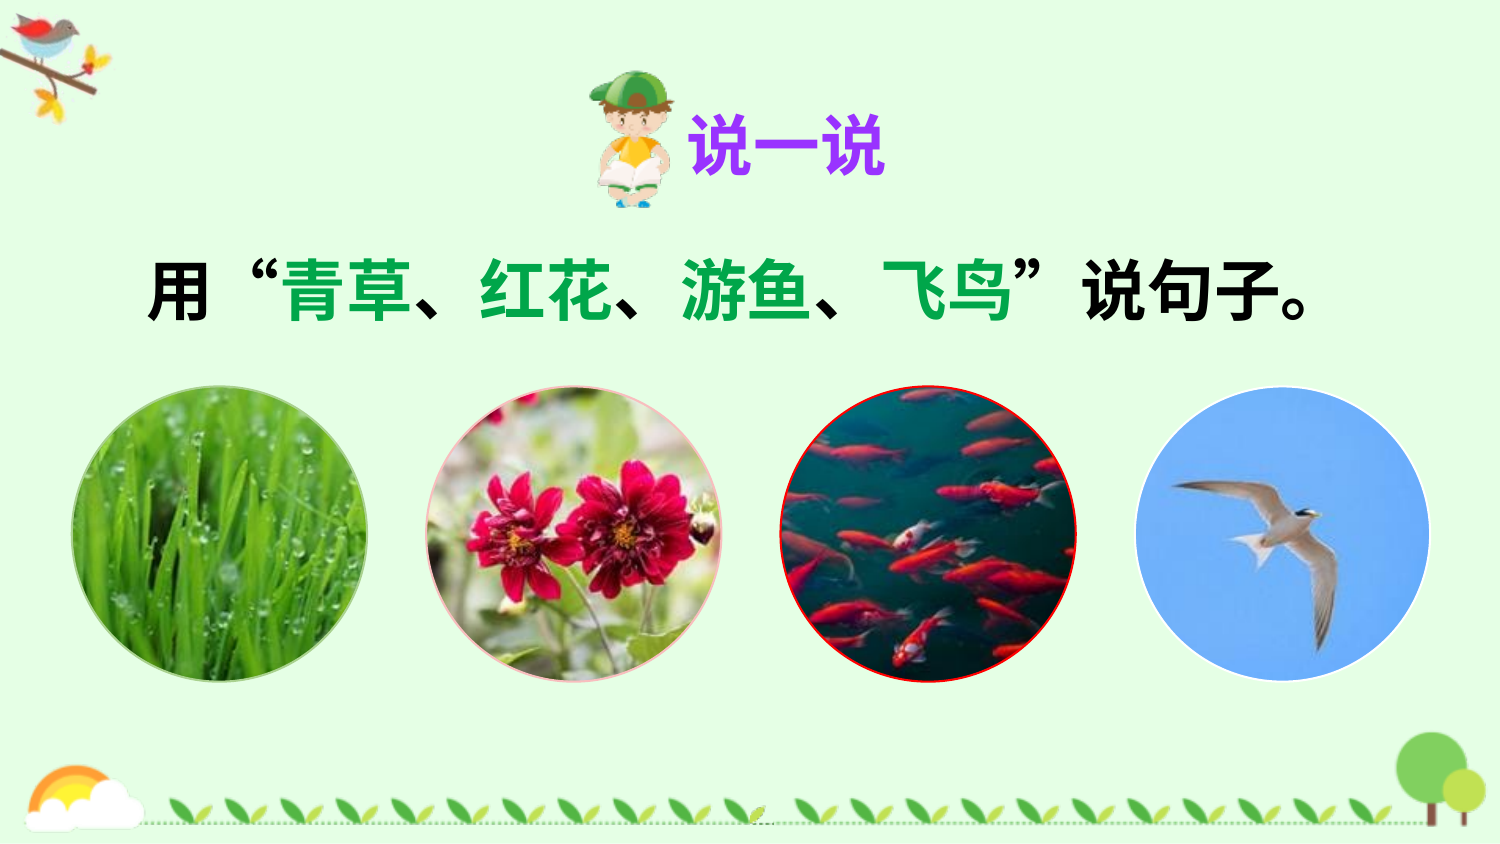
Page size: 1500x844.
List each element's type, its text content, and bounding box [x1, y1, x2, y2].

picture [1134, 386, 1431, 682]
picture [426, 386, 722, 682]
picture [71, 386, 368, 682]
text_box 用“青草、红花、游鱼、飞鸟”说句子。 [131, 241, 1369, 337]
picture [3, 728, 1500, 844]
picture [780, 386, 1076, 682]
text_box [560, 68, 903, 211]
picture [0, 0, 159, 150]
